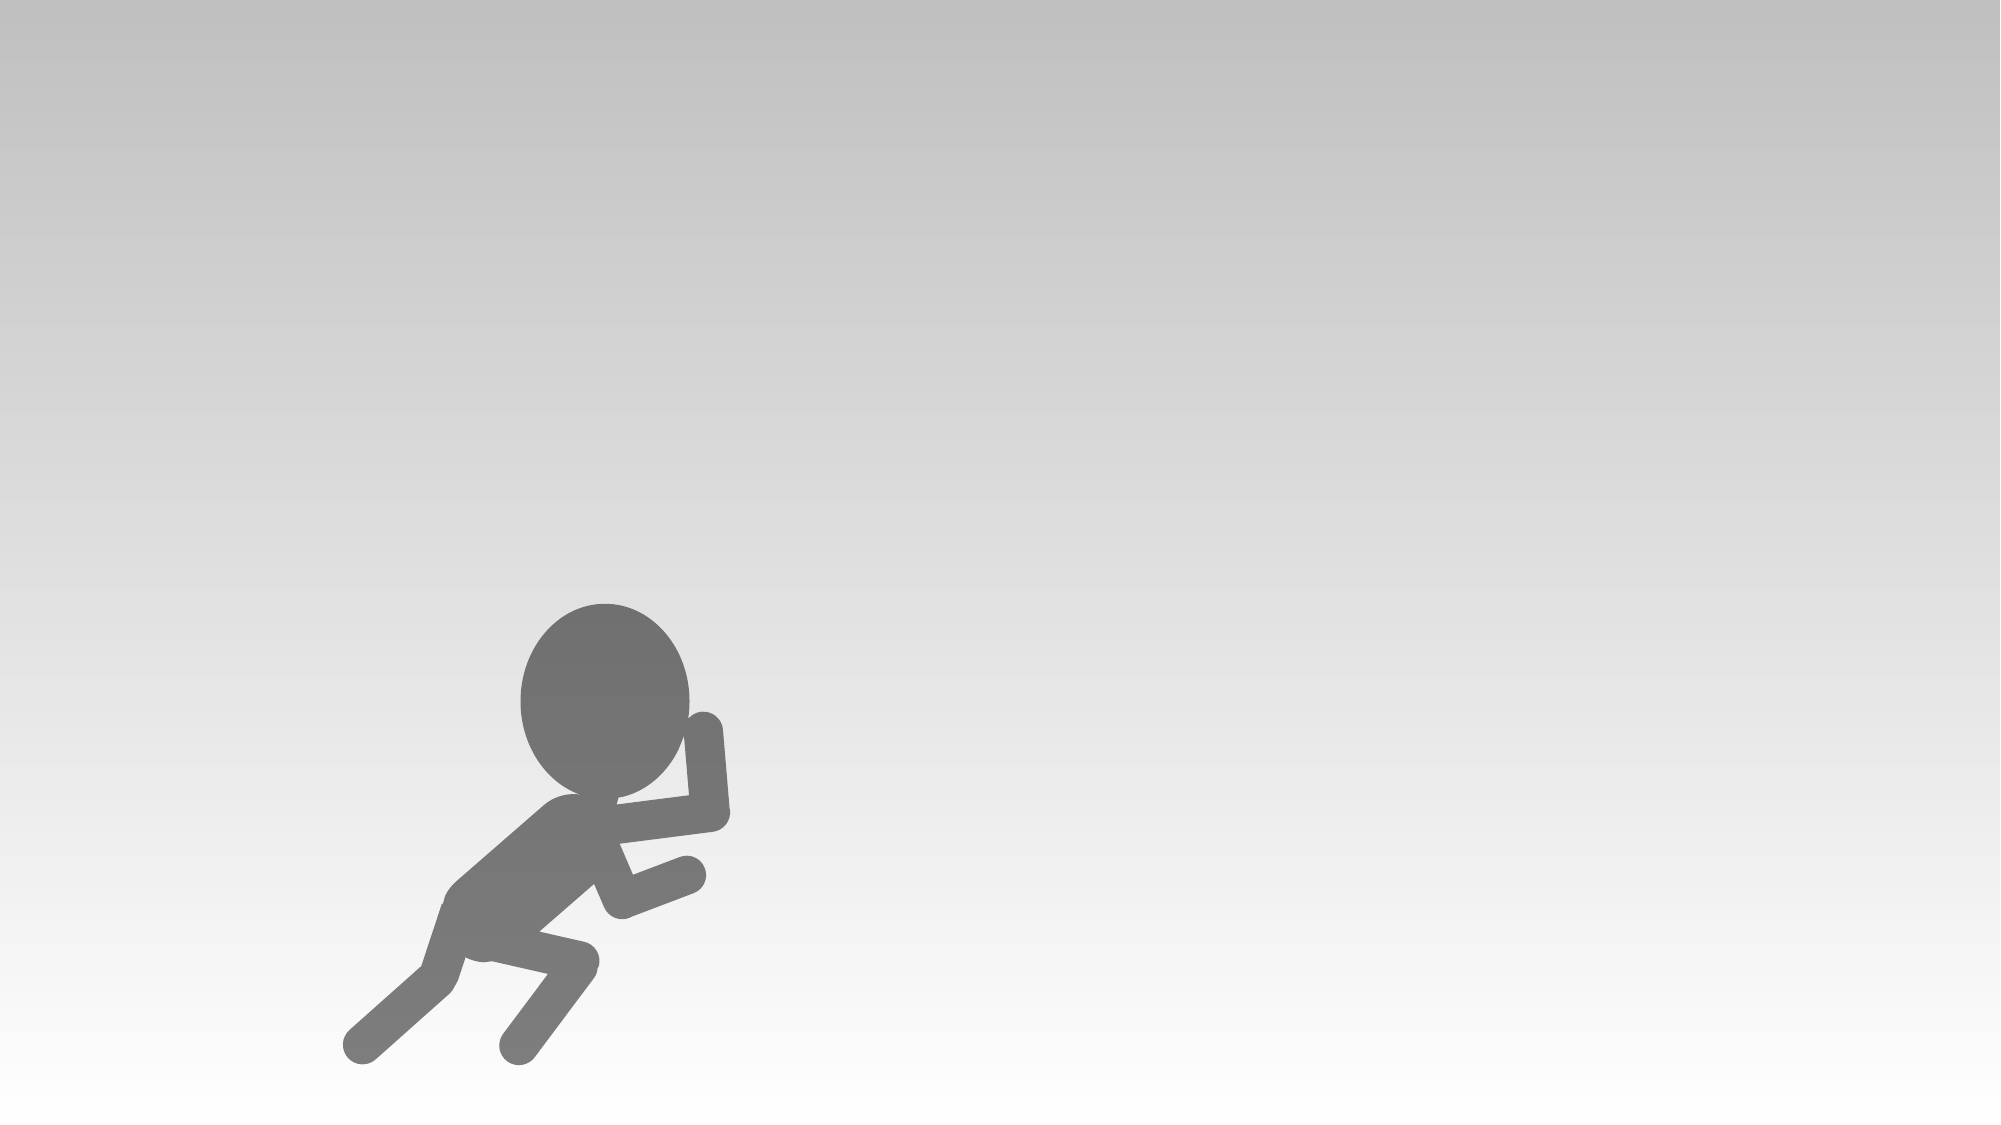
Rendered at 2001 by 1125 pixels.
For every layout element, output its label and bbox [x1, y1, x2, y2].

text_box [0, 0, 2000, 1125]
text_box [342, 603, 731, 1066]
